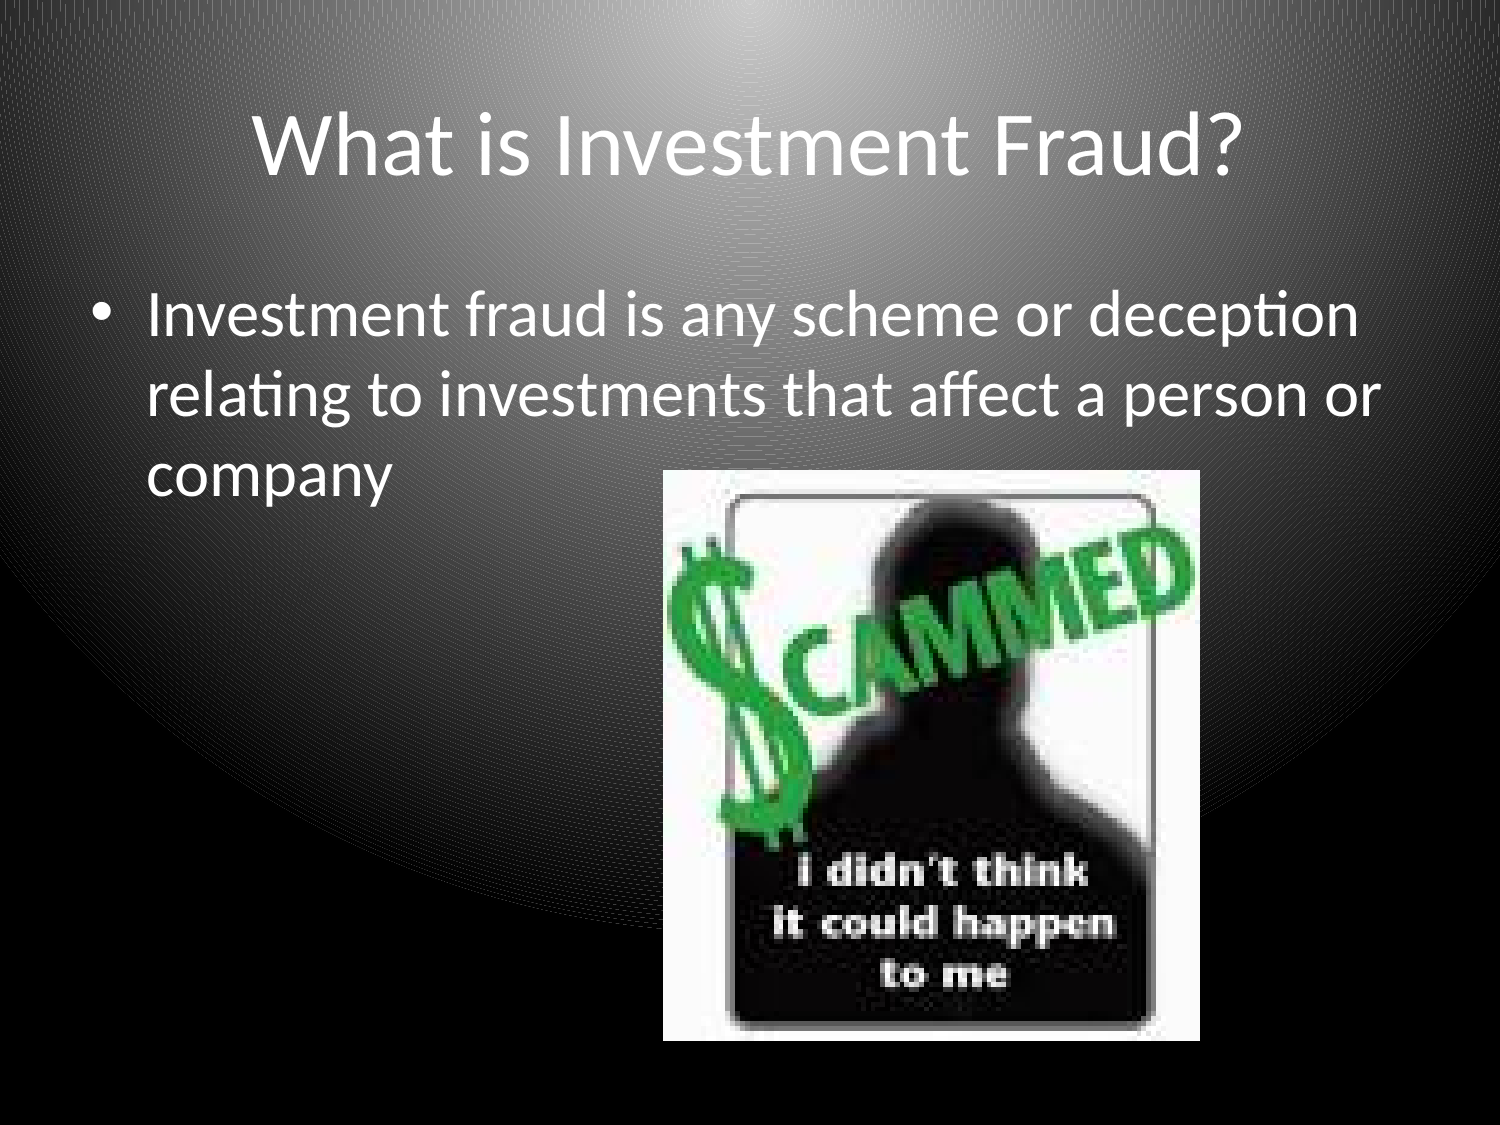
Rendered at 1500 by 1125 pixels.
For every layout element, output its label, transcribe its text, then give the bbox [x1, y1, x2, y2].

picture [662, 469, 1201, 1042]
list Investment fraud is any scheme or deception relating to investments that affect a person or company [75, 262, 1425, 1005]
title What is Investment Fraud? [75, 45, 1425, 233]
